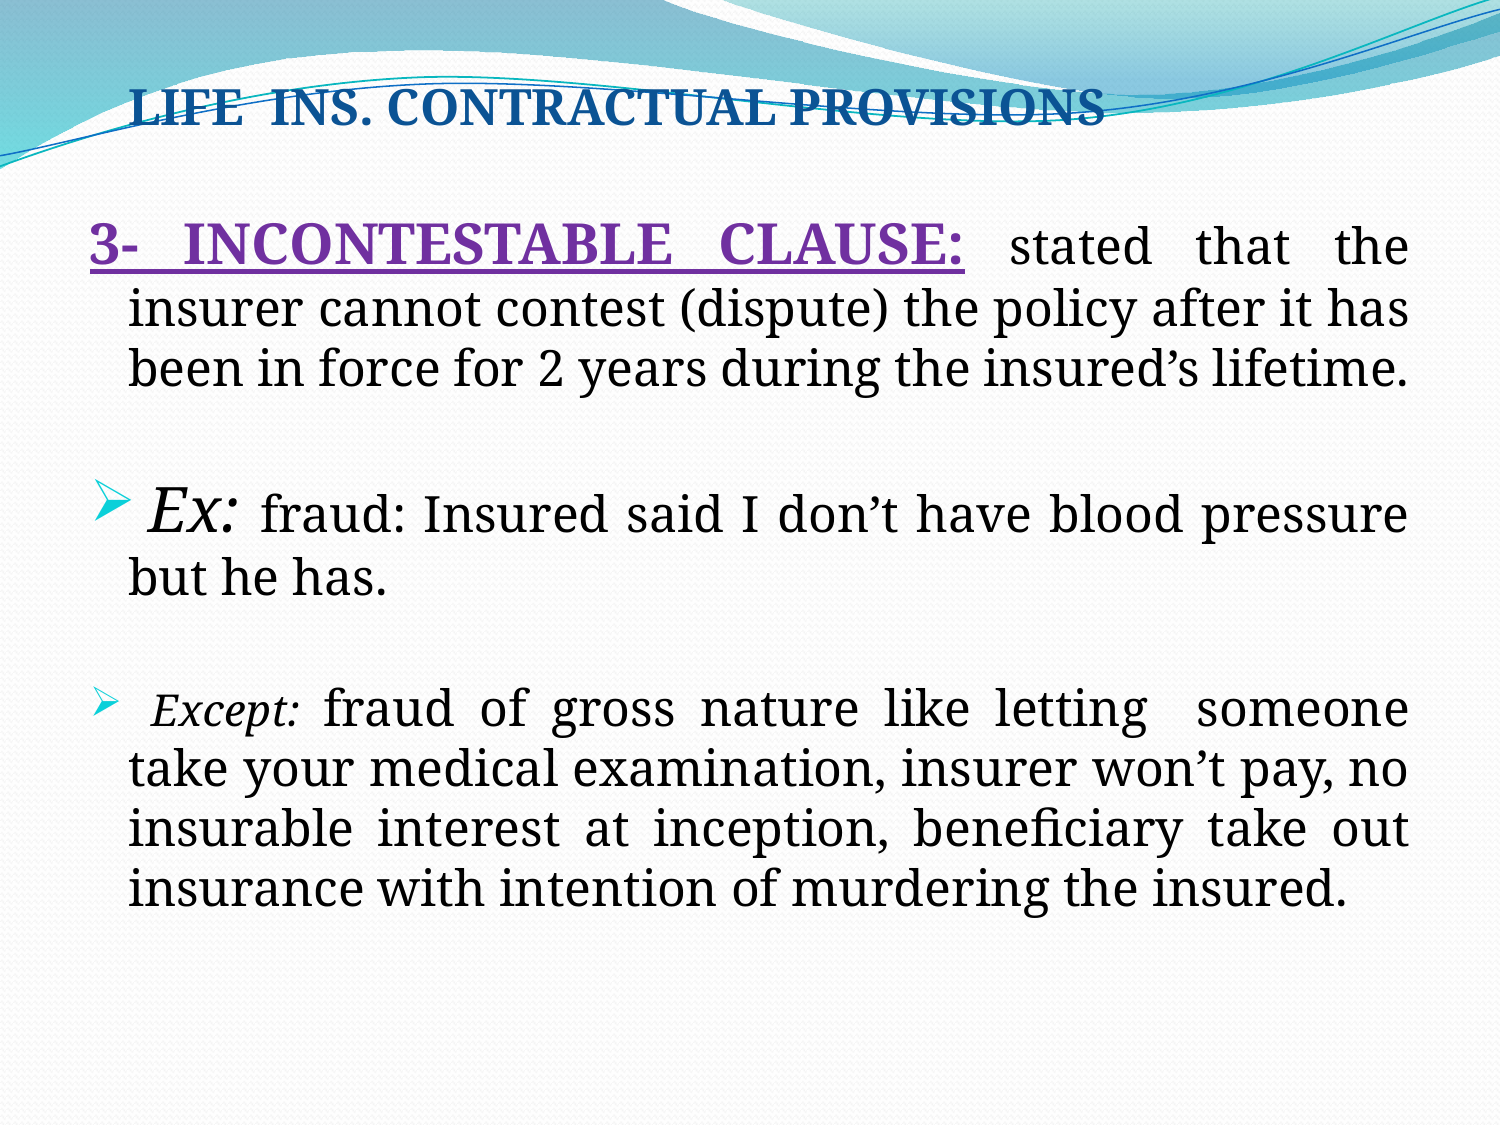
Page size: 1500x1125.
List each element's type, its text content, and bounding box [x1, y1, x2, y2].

list LIFE INS. CONTRACTUAL PROVISIONS 3- INCONTESTABLE CLAUSE: stated that the insurer cannot contest (dispute) the policy after it has been in force for 2 years during the insured’s lifetime. Ex: fraud: Insured said I don’t have blood pressure but he has. Except: fraud of gross nature like letting someone take your medical examination, insurer won’t pay, no insurable interest at inception, beneficiary take out insurance with intention of murdering the insured. [75, 37, 1425, 1038]
